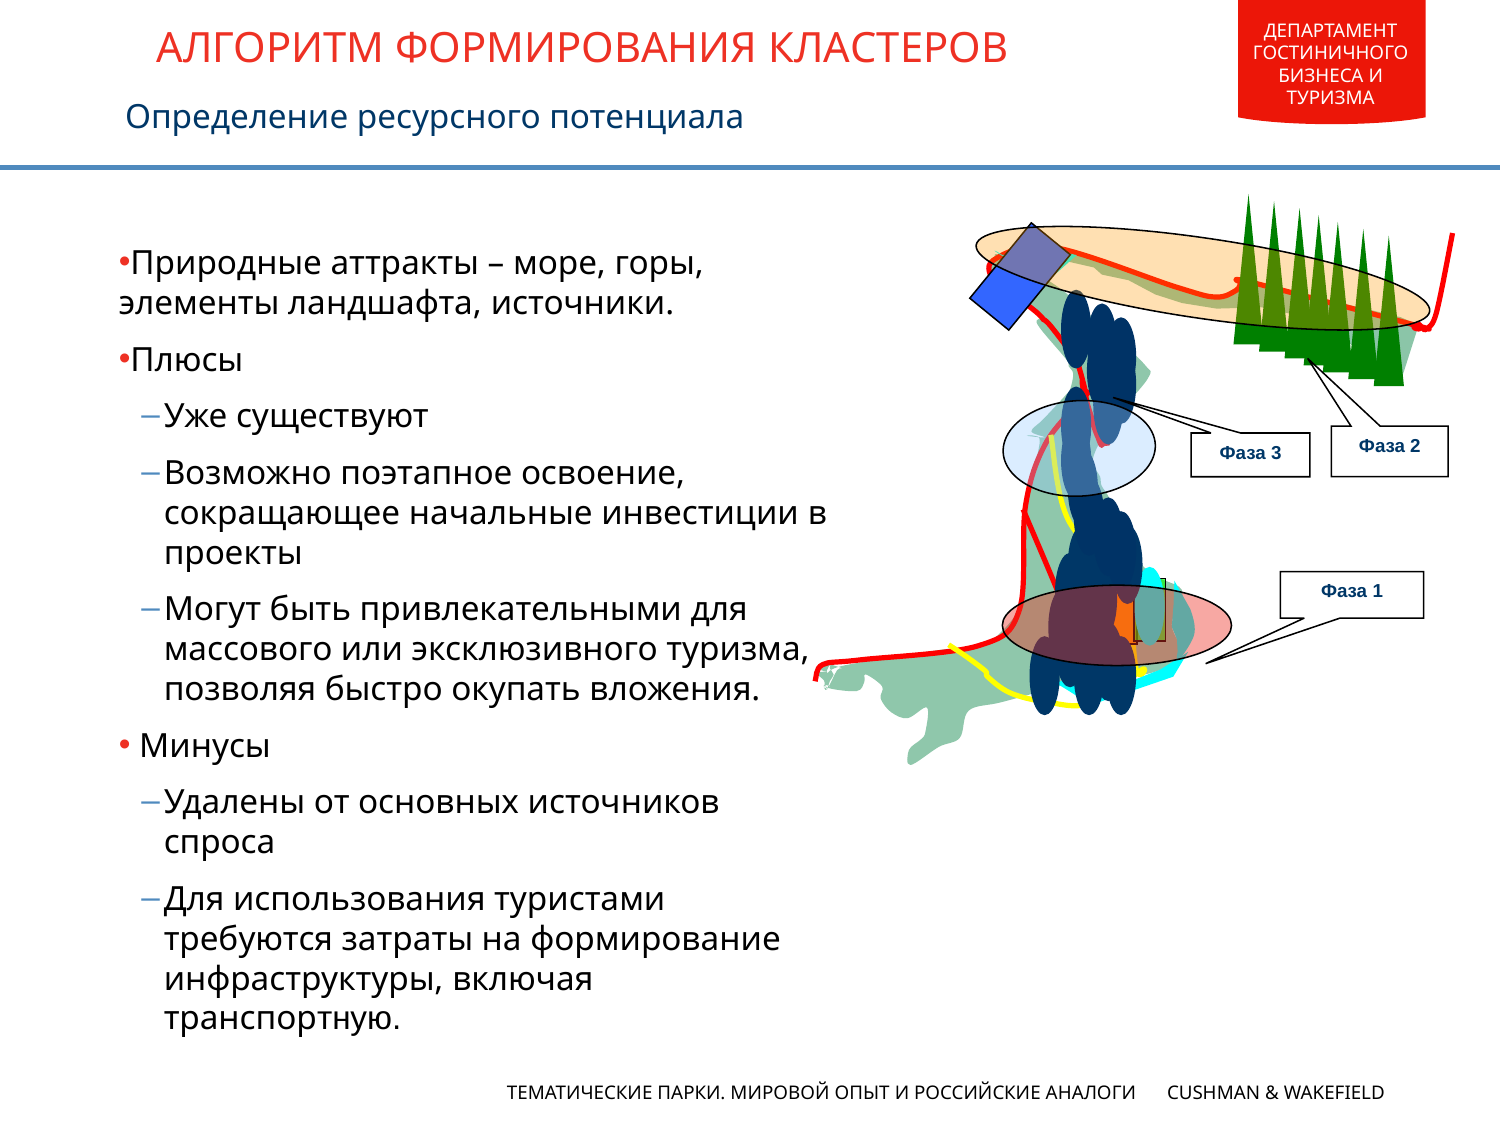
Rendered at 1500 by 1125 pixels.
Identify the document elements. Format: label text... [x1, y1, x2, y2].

list Определение ресурсного потенциала [109, 94, 1232, 143]
title АЛГОРИТМ ФОРМИРОВАНИЯ КЛАСТЕРОВ [141, 13, 1080, 79]
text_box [814, 193, 1453, 766]
text_box Природные аттракты – море, горы, элементы ландшафта, источники. Плюсы Уже существуют Возможно поэтапное освоение, сокращающее начальные инвестиции в проекты Могут быть привлекательными для массового или эксклюзивного туризма, позволяя быстро окупать вложения. Минусы Удалены от основных источников спроса Для использования туристами требуются затраты на формирование инфраструктуры, включая транспортную. [103, 233, 848, 1109]
